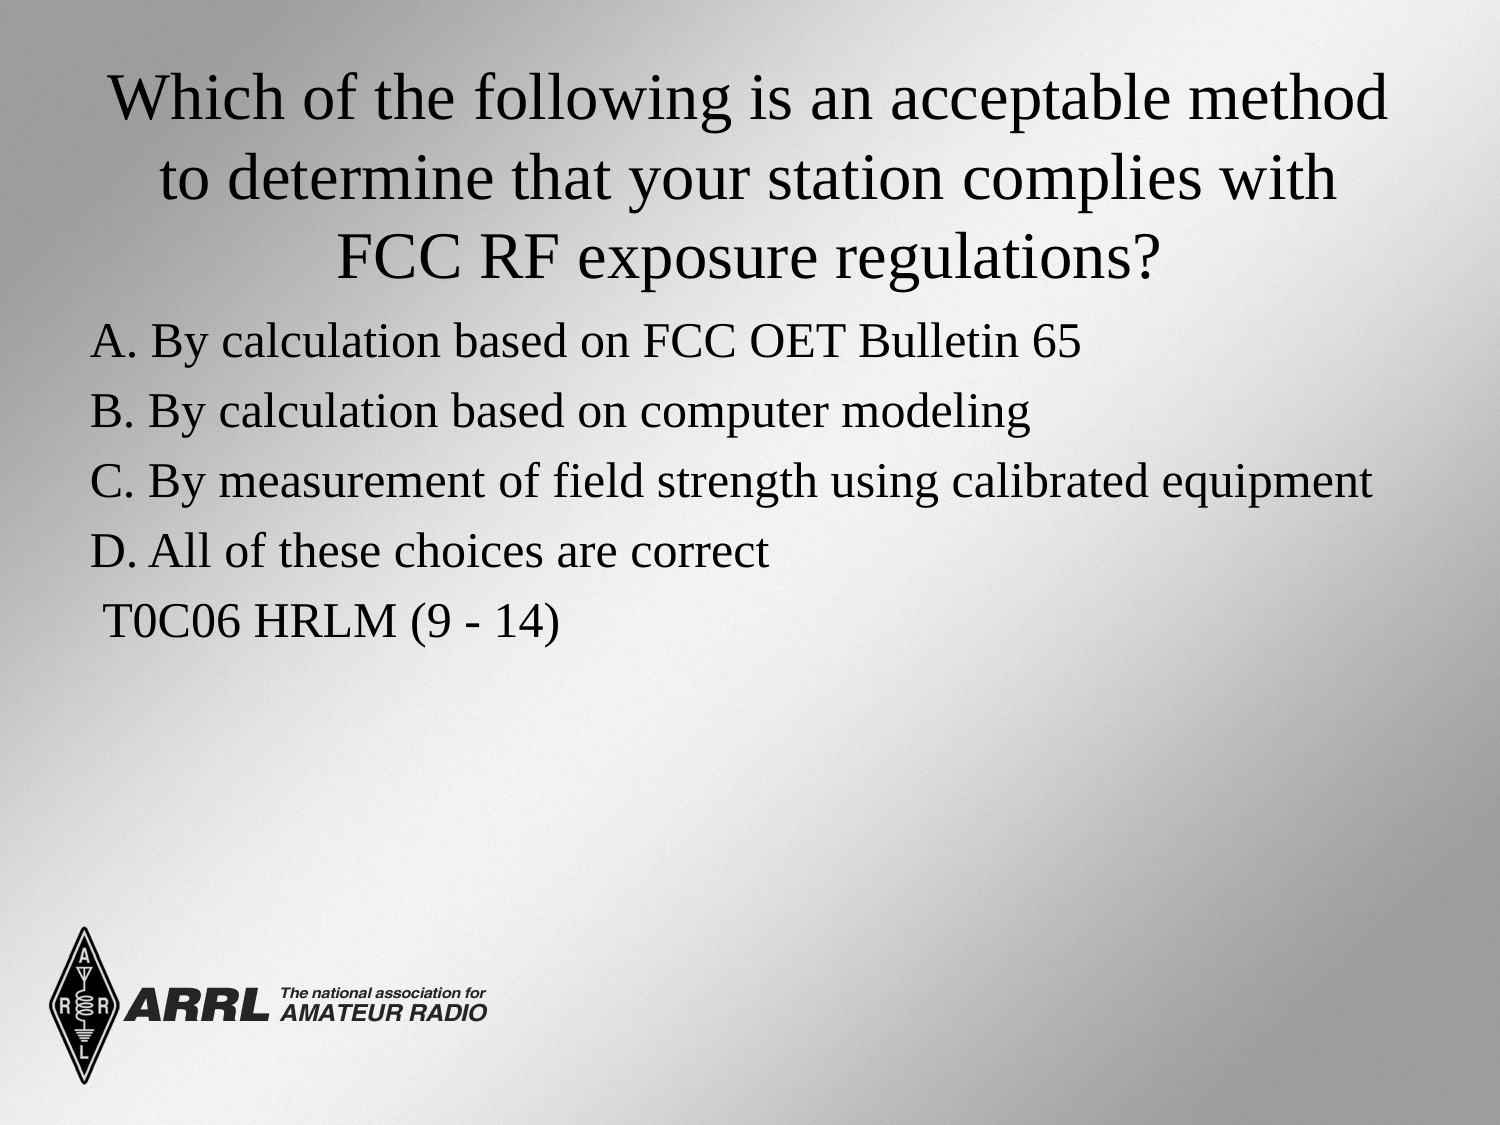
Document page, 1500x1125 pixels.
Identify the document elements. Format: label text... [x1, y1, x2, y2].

title Which of the following is an acceptable method to determine that your station complies with FCC RF exposure regulations? [75, 45, 1425, 233]
list A. By calculation based on FCC OET Bulletin 65 B. By calculation based on computer modeling C. By measurement of field strength using calibrated equipment D. All of these choices are correct T0C06 HRLM (9 - 14) [75, 299, 1425, 1005]
picture [0, 0, 1500, 1125]
